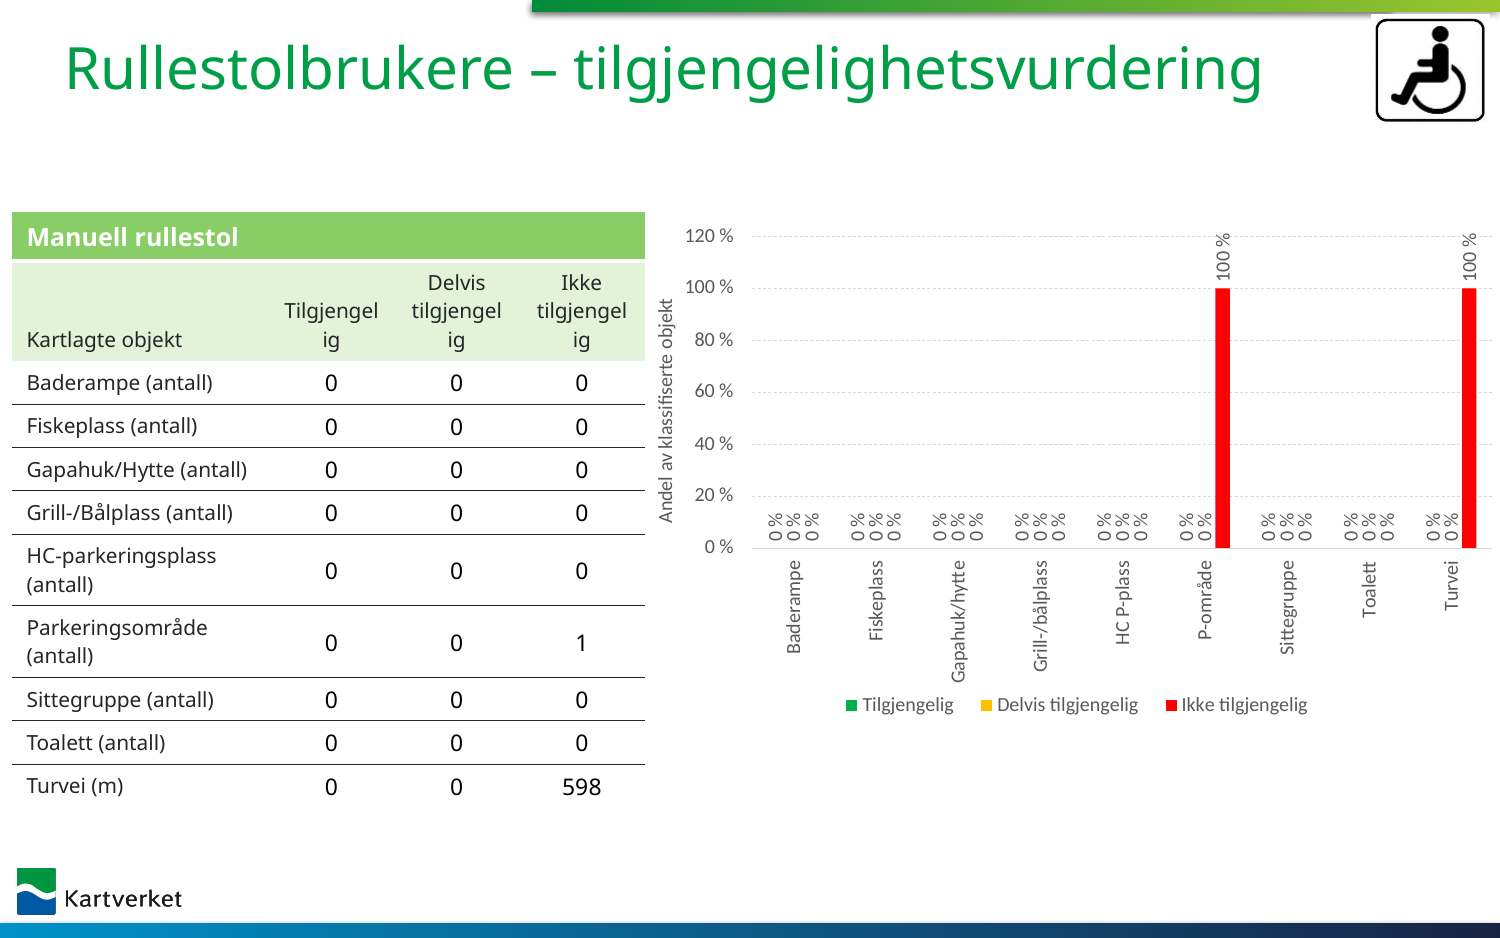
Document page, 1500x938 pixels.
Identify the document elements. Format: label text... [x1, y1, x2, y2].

table_cell 0 [394, 678, 519, 720]
table_cell 0 [269, 361, 394, 404]
table_cell Kartlagte objekt [12, 263, 269, 361]
table_cell 0 [394, 535, 519, 605]
table_cell 0 [269, 678, 394, 720]
table_cell 0 [519, 721, 645, 764]
table_cell 0 [394, 721, 519, 764]
table_cell 0 [519, 491, 638, 534]
table_cell 0 [394, 448, 519, 490]
table_cell Parkeringsområde (antall) [12, 606, 269, 677]
table_cell Sittegruppe (antall) [12, 678, 269, 720]
table_cell Delvis tilgjengelig [394, 263, 519, 361]
table_header Manuell rullestol [12, 212, 645, 259]
table_cell 0 [394, 361, 519, 404]
table_cell 0 [519, 535, 638, 605]
text_box Rullestolbrukere – tilgjengelighetsvurdering [49, 12, 1372, 109]
table_cell 0 [519, 678, 638, 720]
table_cell Toalett (antall) [12, 721, 269, 764]
table_cell 0 [519, 405, 638, 447]
table_cell 0 [519, 448, 638, 490]
table_cell 598 [519, 765, 645, 807]
table_cell HC-parkeringsplass (antall) [12, 535, 269, 605]
table_cell Fiskeplass (antall) [12, 405, 269, 447]
table_cell 0 [394, 606, 519, 677]
table_cell 0 [269, 448, 394, 490]
table_cell Turvei (m) [12, 765, 269, 807]
table_cell Gapahuk/Hytte (antall) [12, 448, 269, 490]
table_cell Ikke tilgjengelig [519, 263, 638, 361]
table_cell 0 [519, 361, 638, 404]
picture [1371, 13, 1491, 127]
table_cell 0 [269, 491, 394, 534]
table_cell 0 [394, 765, 519, 807]
table_cell 0 [269, 721, 394, 764]
table_cell 0 [394, 491, 519, 534]
table_cell 0 [269, 765, 394, 807]
table_cell Grill-/Bålplass (antall) [12, 491, 269, 534]
table_cell 1 [519, 606, 638, 677]
table_cell 0 [269, 535, 394, 605]
table_cell 0 [269, 606, 394, 677]
table_cell 0 [269, 405, 394, 447]
picture [643, 218, 1500, 728]
table_cell 0 [394, 405, 519, 447]
table_cell Baderampe (antall) [12, 361, 269, 404]
table_cell Tilgjengelig [269, 263, 394, 361]
